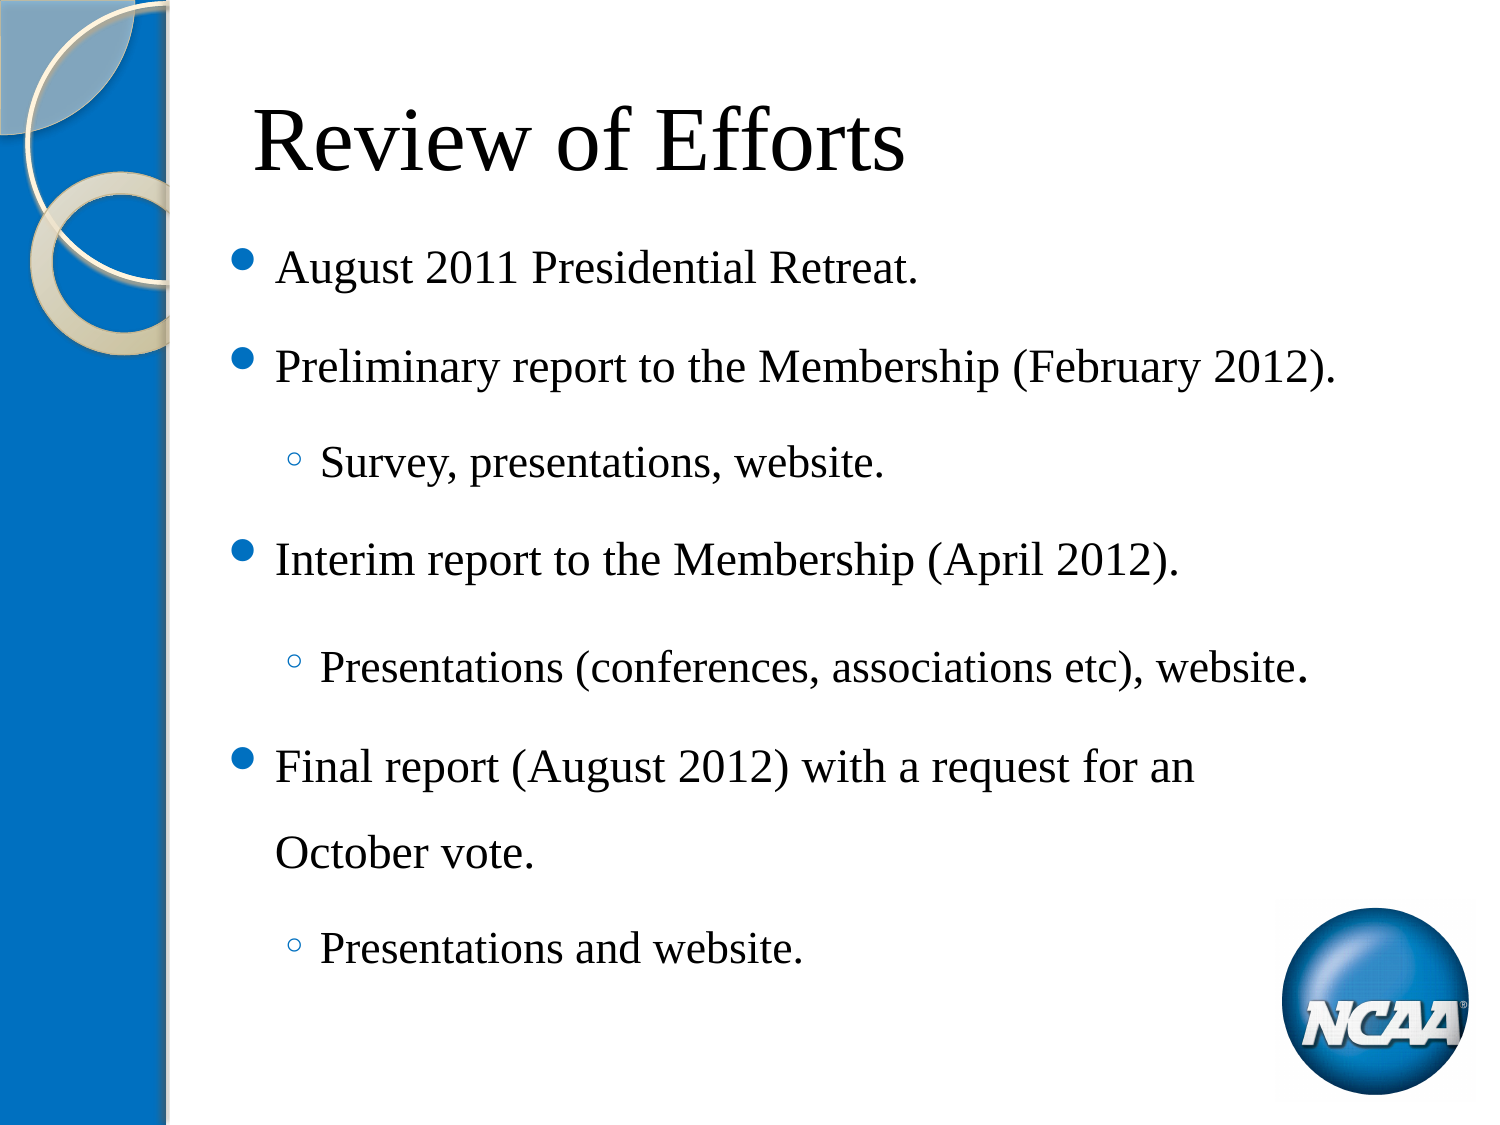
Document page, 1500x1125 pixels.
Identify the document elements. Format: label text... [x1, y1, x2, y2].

picture [1274, 900, 1477, 1102]
list August 2011 Presidential Retreat. Preliminary report to the Membership (February 2012). Survey, presentations, website. Interim report to the Membership (April 2012). Presentations (conferences, associations etc), website. Final report (August 2012) with a request for an October vote. Presentations and website. [200, 200, 1375, 941]
title Review of Efforts [237, 75, 1468, 193]
